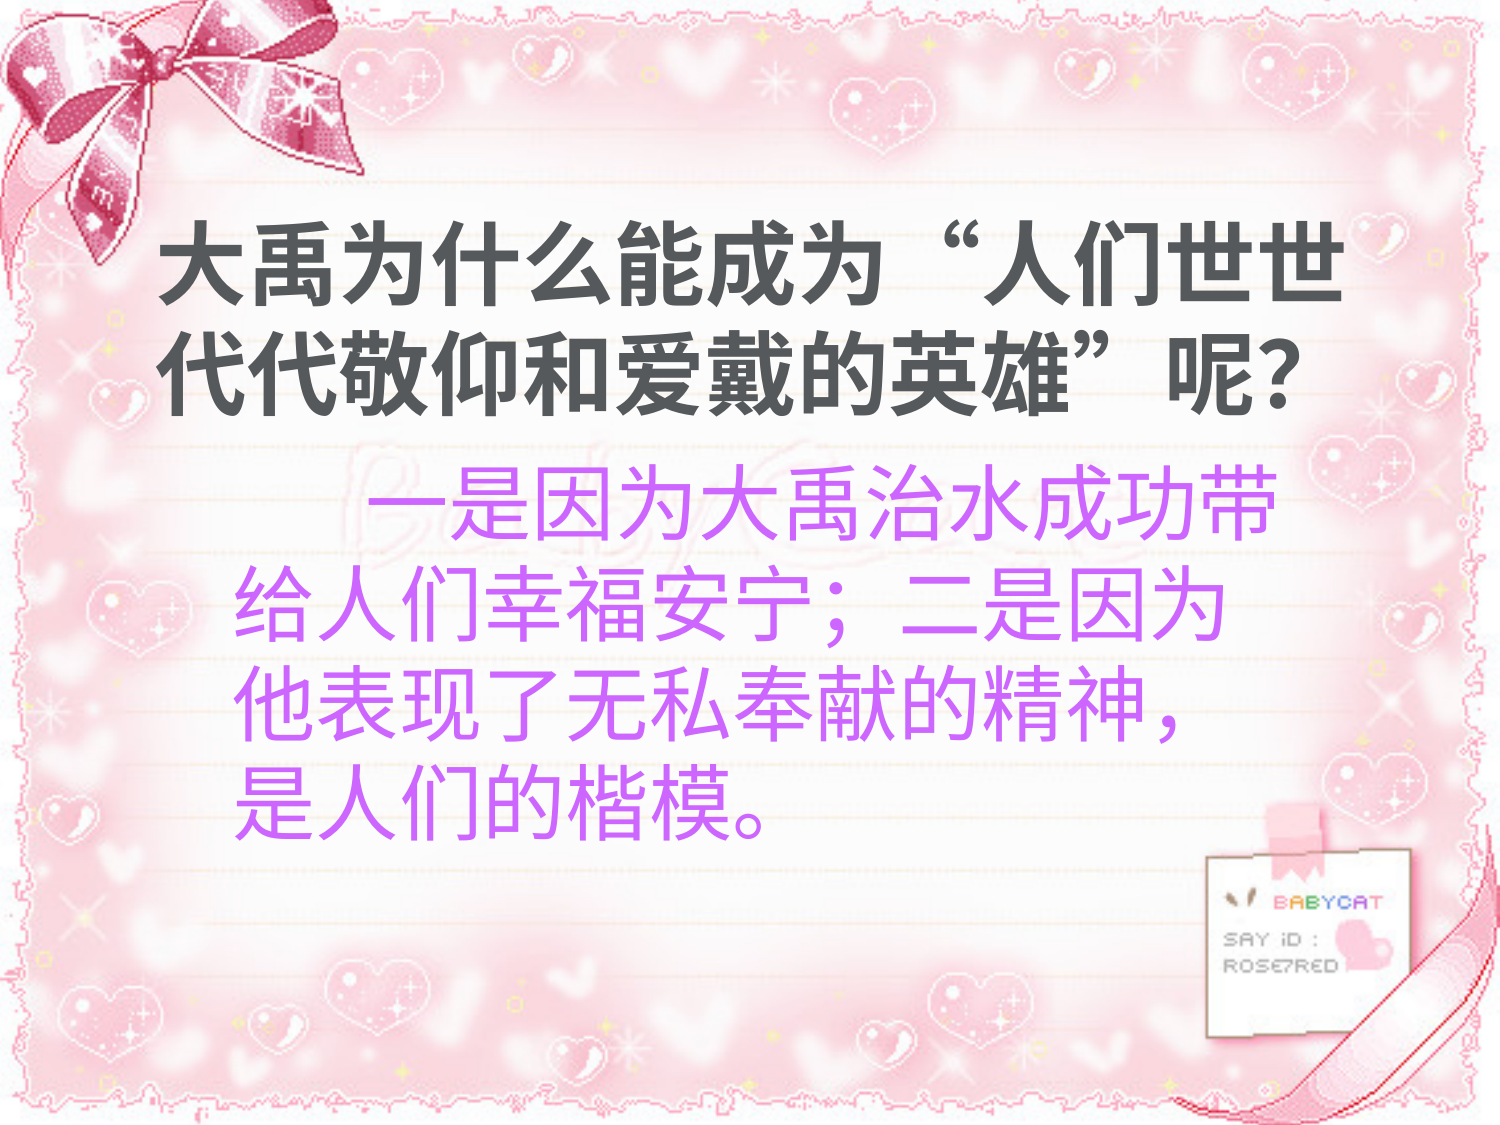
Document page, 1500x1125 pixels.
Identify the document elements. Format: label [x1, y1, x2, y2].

list [0, 0, 1500, 1125]
